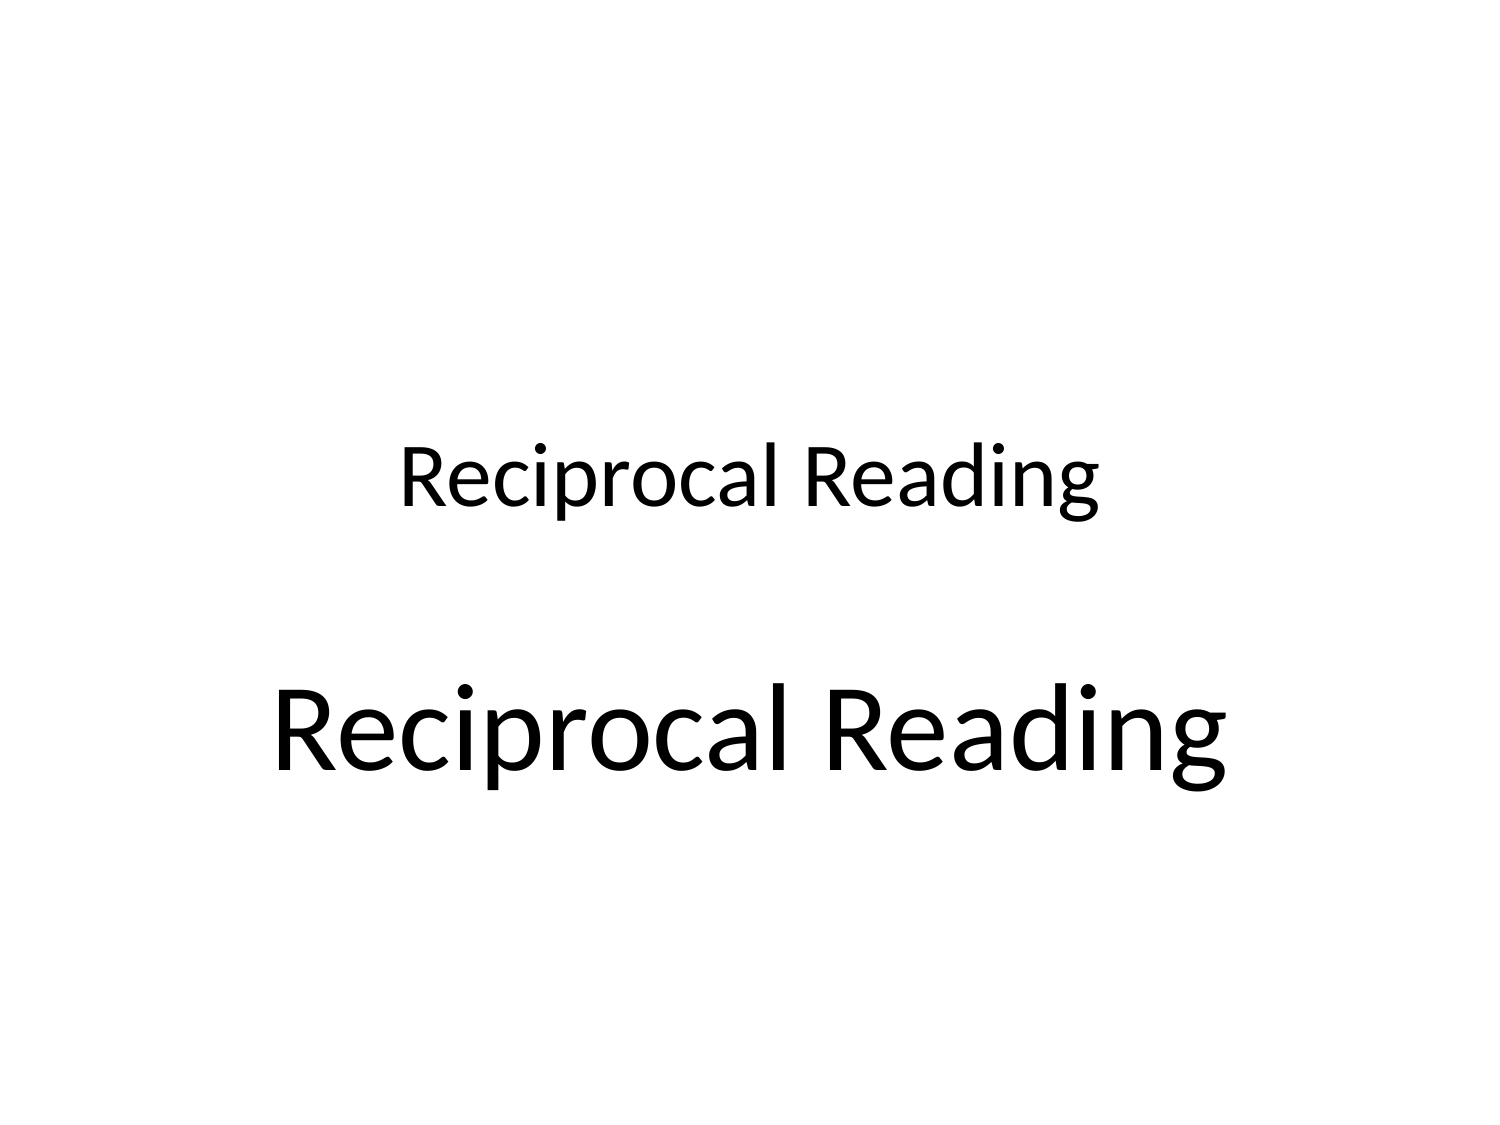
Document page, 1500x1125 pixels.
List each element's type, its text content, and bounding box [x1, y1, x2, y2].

title Reciprocal Reading [112, 349, 1388, 591]
subtitle Reciprocal Reading [225, 637, 1275, 925]
